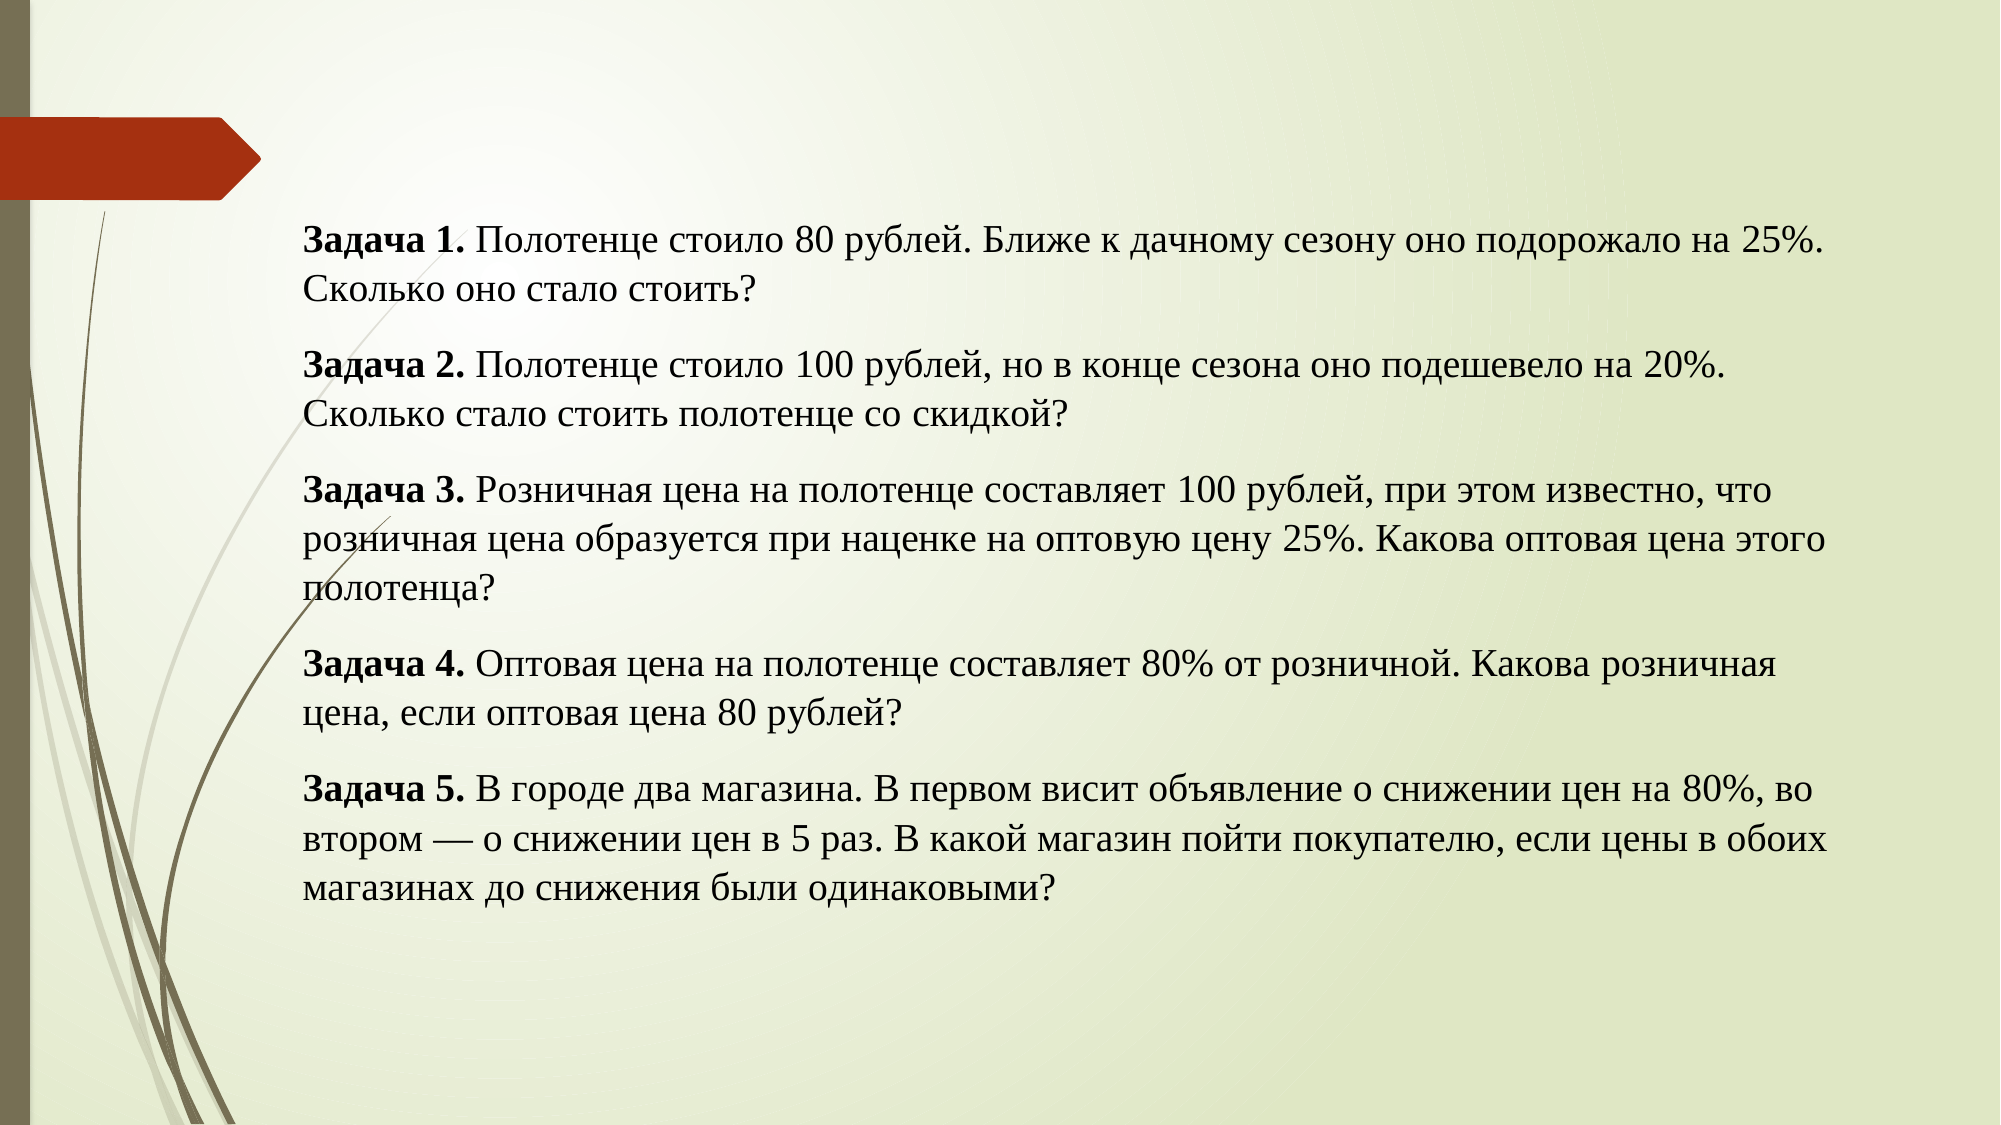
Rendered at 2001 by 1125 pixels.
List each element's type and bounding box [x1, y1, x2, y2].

picture [302, 216, 1848, 939]
